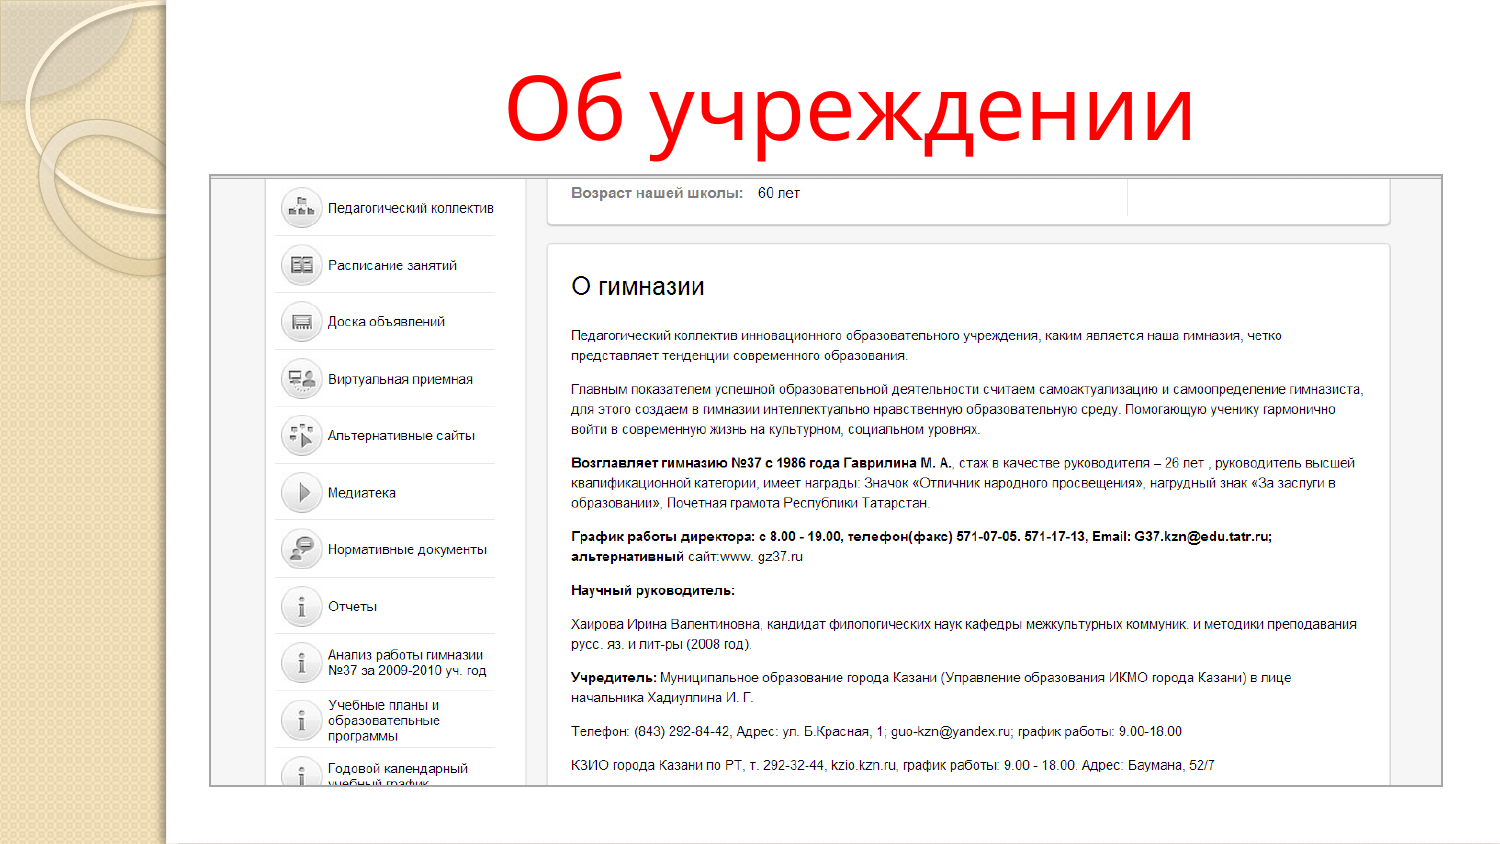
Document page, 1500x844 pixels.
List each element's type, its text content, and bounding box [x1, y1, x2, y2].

title Об учреждении [235, 33, 1466, 175]
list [210, 175, 1442, 786]
